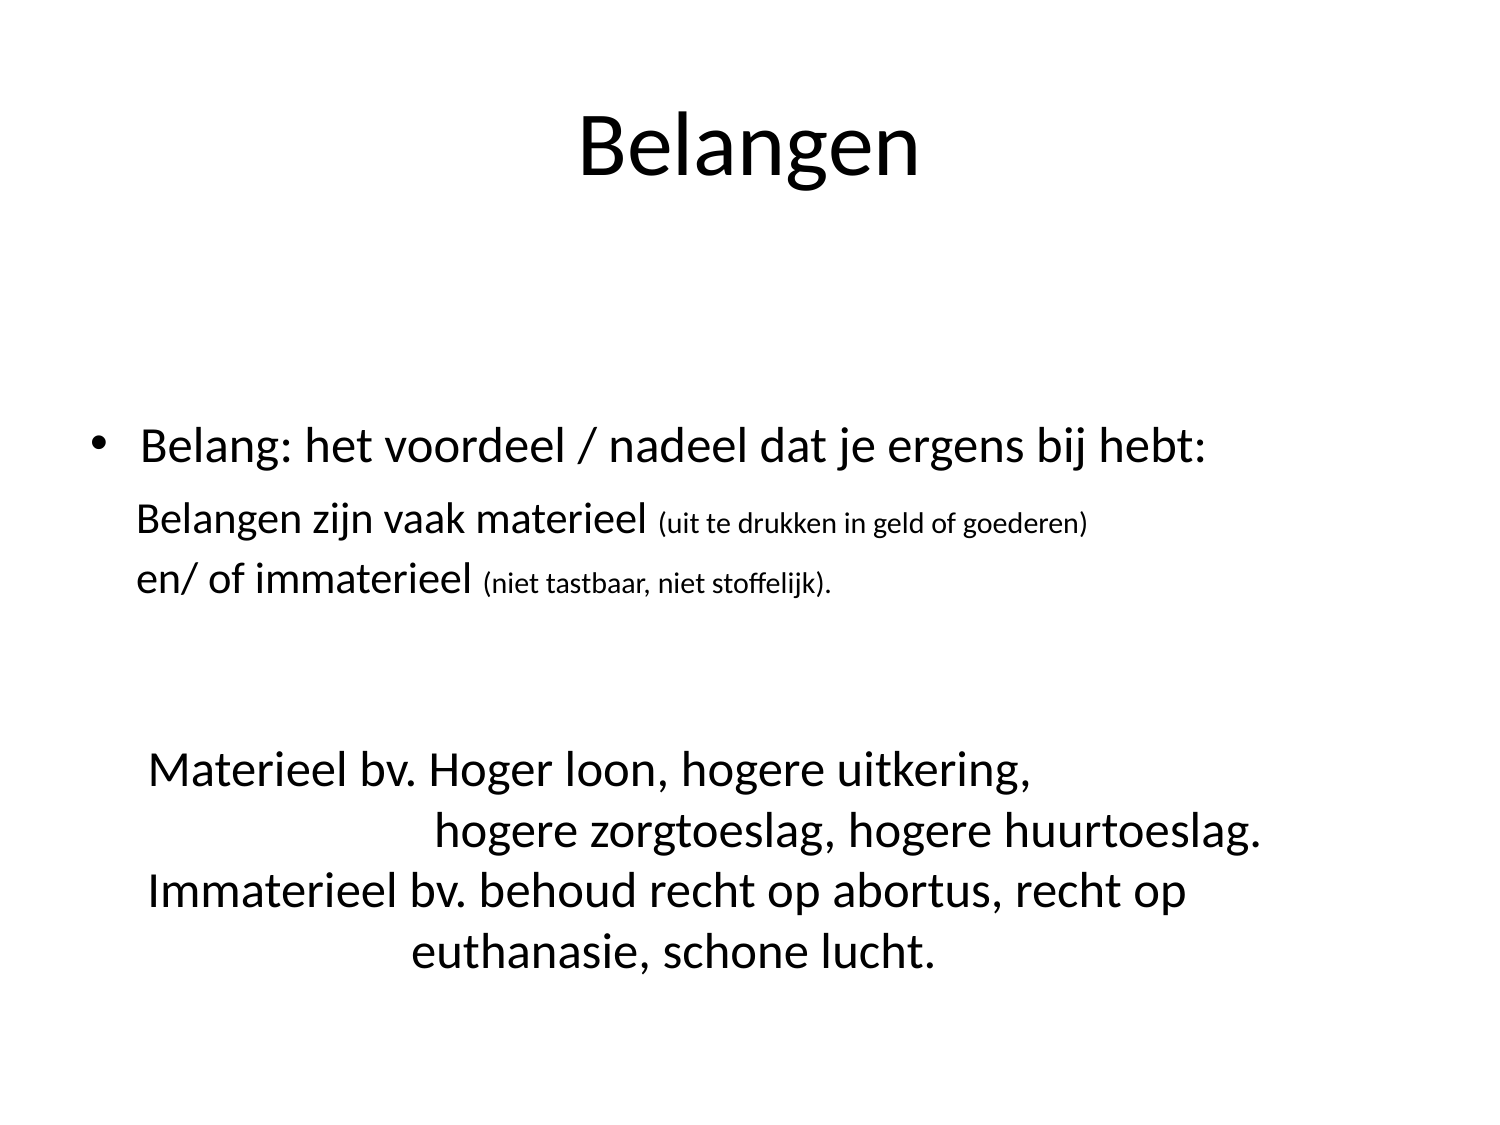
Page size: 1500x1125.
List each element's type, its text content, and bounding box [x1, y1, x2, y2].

list Belang: het voordeel / nadeel dat je ergens bij hebt: Belangen zijn vaak materieel (uit te drukken in geld of goederen) en/ of immaterieel (niet tastbaar, niet stoffelijk). Materieel bv. Hoger loon, hogere uitkering, hogere zorgtoeslag, hogere huurtoeslag. Immaterieel bv. behoud recht op abortus, recht op euthanasie, schone lucht. [75, 262, 1425, 1005]
title Belangen [75, 45, 1425, 233]
